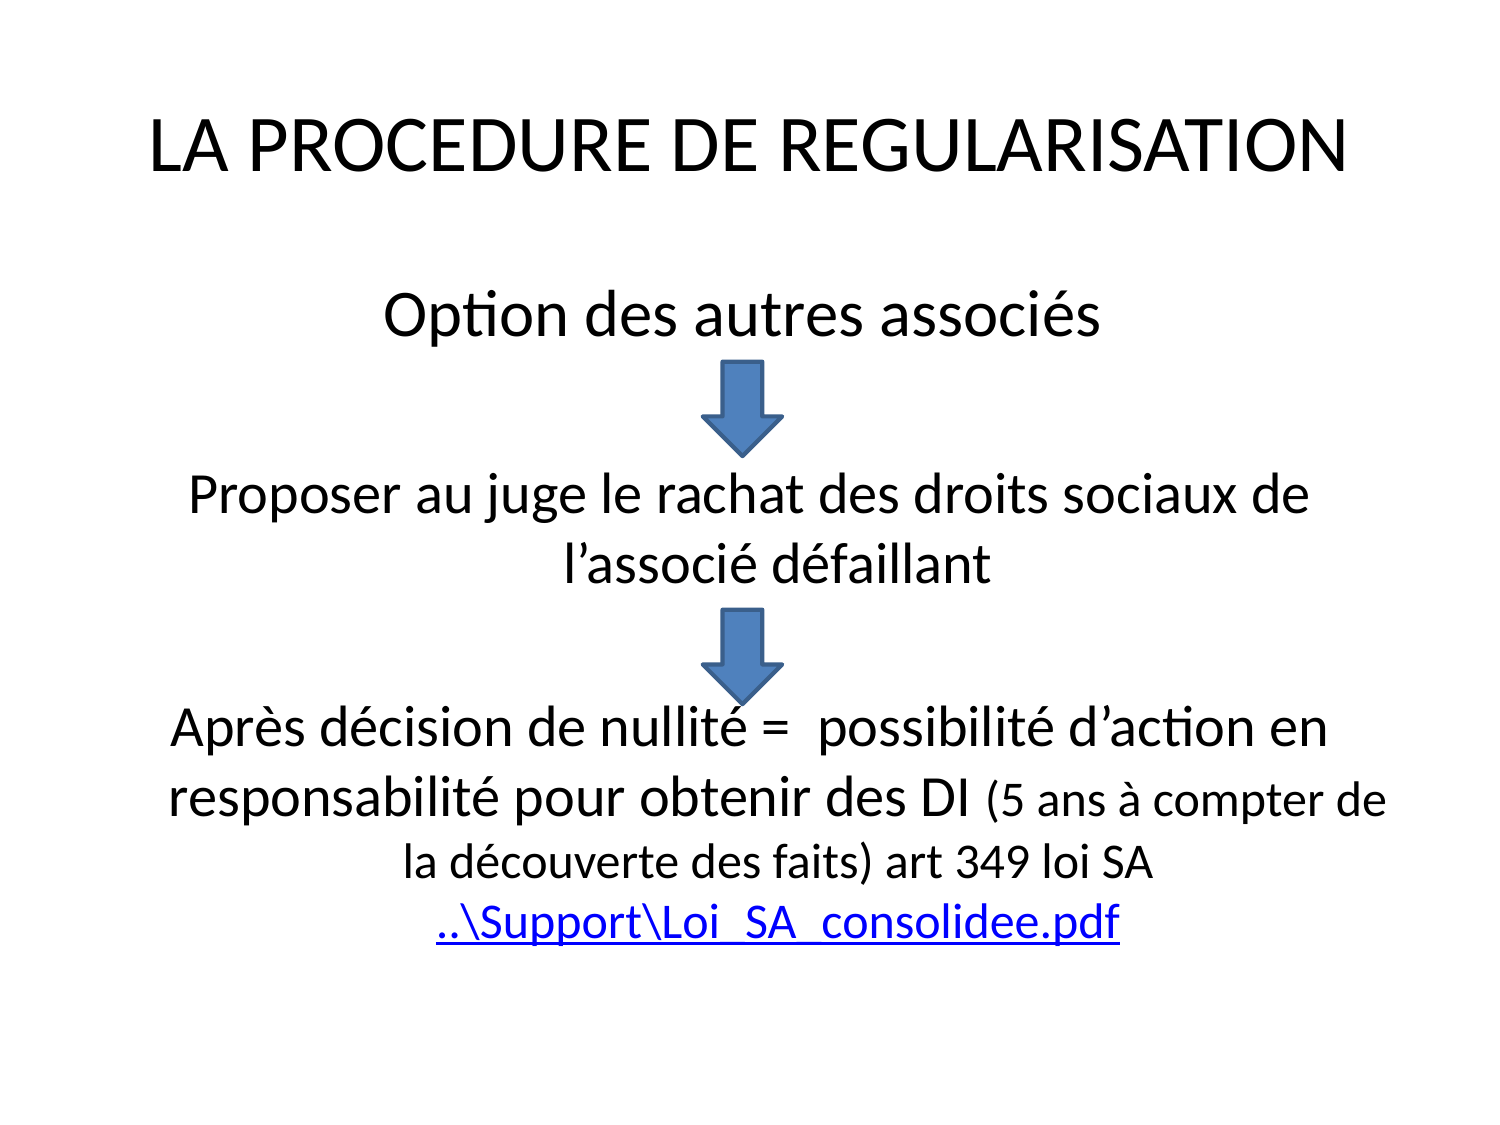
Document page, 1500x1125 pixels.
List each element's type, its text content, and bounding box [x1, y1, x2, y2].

list Option des autres associés Proposer au juge le rachat des droits sociaux de l’associé défaillant Après décision de nullité = possibilité d’action en responsabilité pour obtenir des DI (5 ans à compter de la découverte des faits) art 349 loi SA..\Support\Loi_SA_consolidee.pdf [75, 262, 1425, 1005]
title LA PROCEDURE DE REGULARISATION [75, 45, 1425, 233]
text_box [700, 607, 785, 707]
text_box [700, 359, 785, 459]
